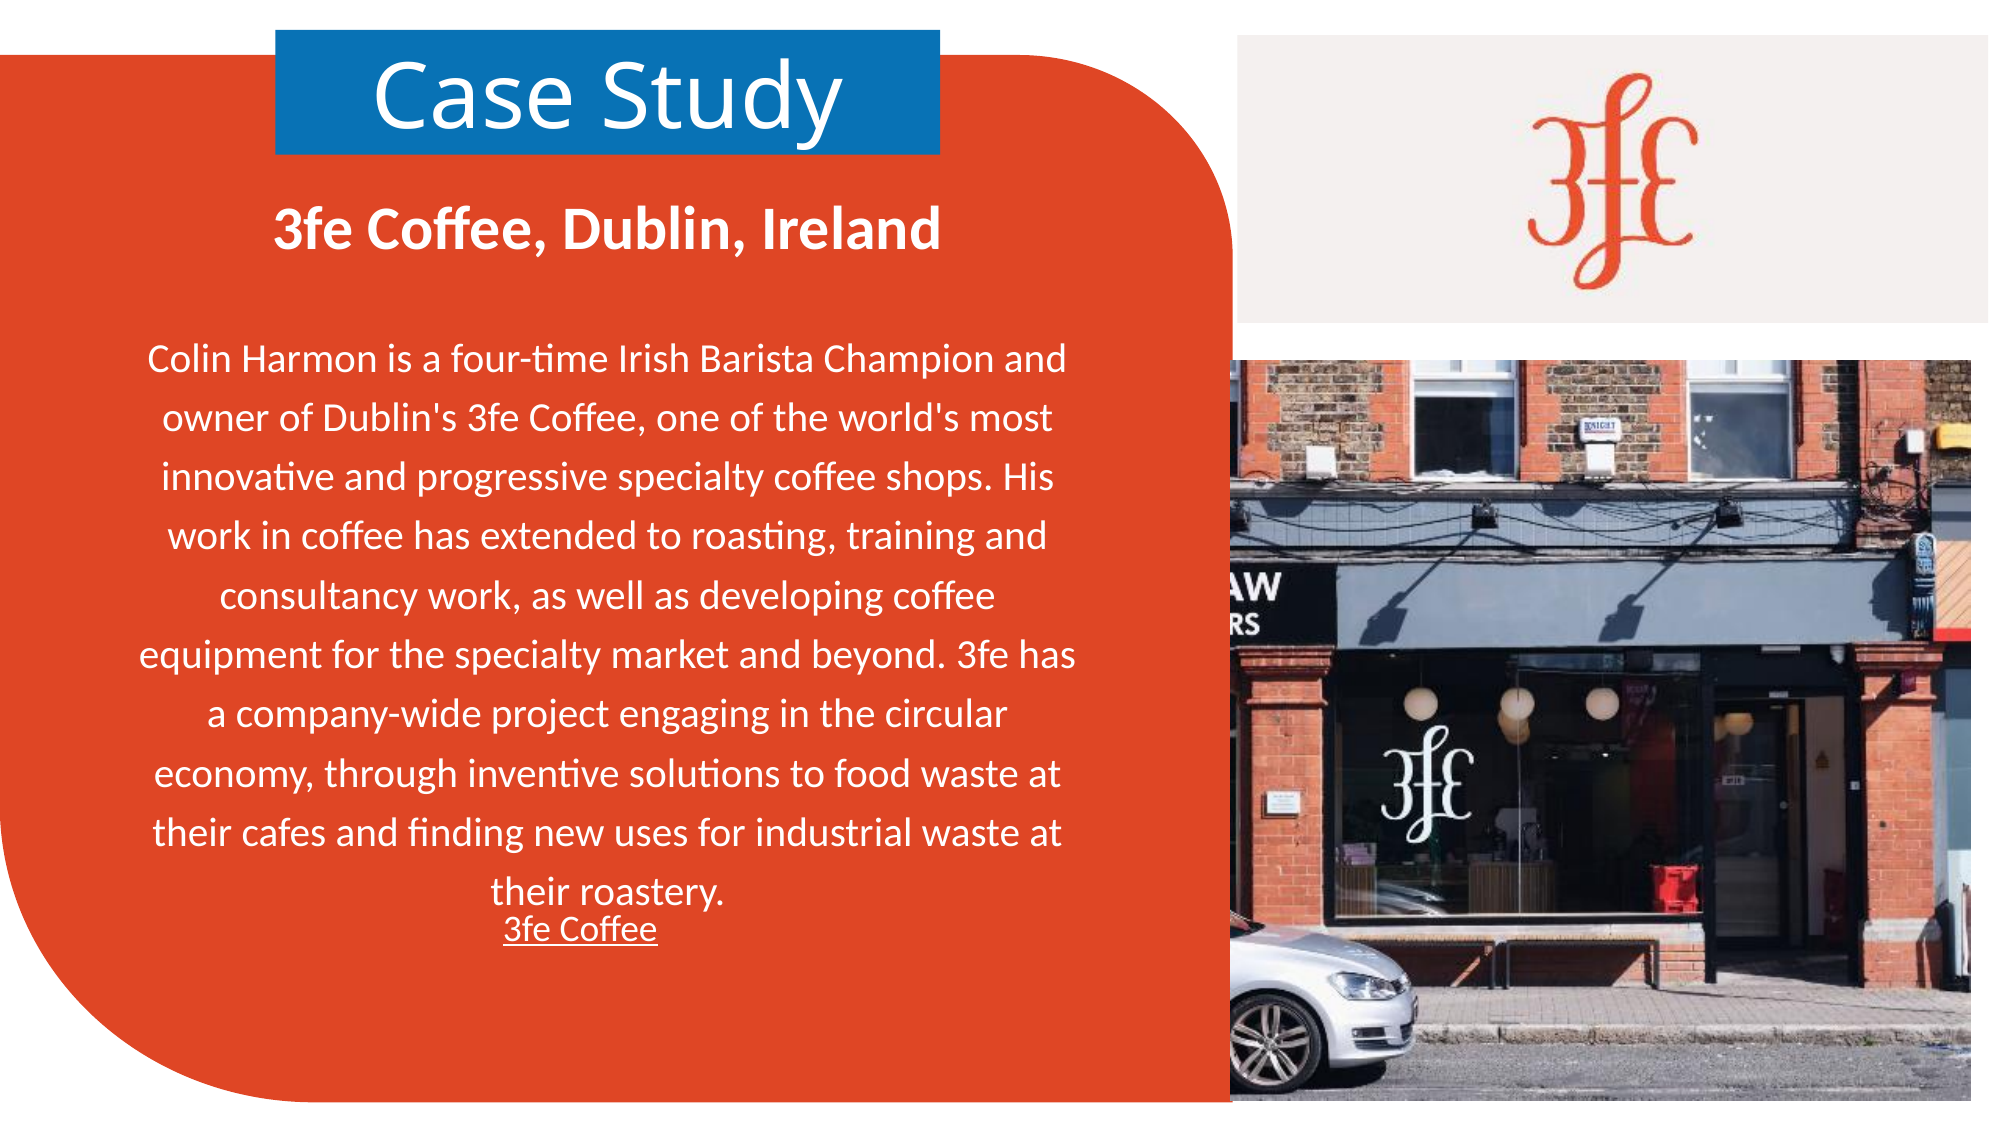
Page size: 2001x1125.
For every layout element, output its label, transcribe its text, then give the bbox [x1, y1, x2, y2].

text_box Case Study [275, 29, 941, 155]
list 3fe Coffee, Dublin, Ireland Colin Harmon is a four-time Irish Barista Champion and owner of Dublin's 3fe Coffee, one of the world's most innovative and progressive specialty coffee shops. His work in coffee has extended to roasting, training and consultancy work, as well as developing coffee equipment for the specialty market and beyond. 3fe has a company-wide project engaging in the circular economy, through inventive solutions to food waste at their cafes and finding new uses for industrial waste at their roastery. [121, 160, 1095, 927]
picture [1230, 360, 1971, 1101]
text_box 3fe Coffee [488, 896, 1230, 956]
picture [1237, 35, 1989, 323]
